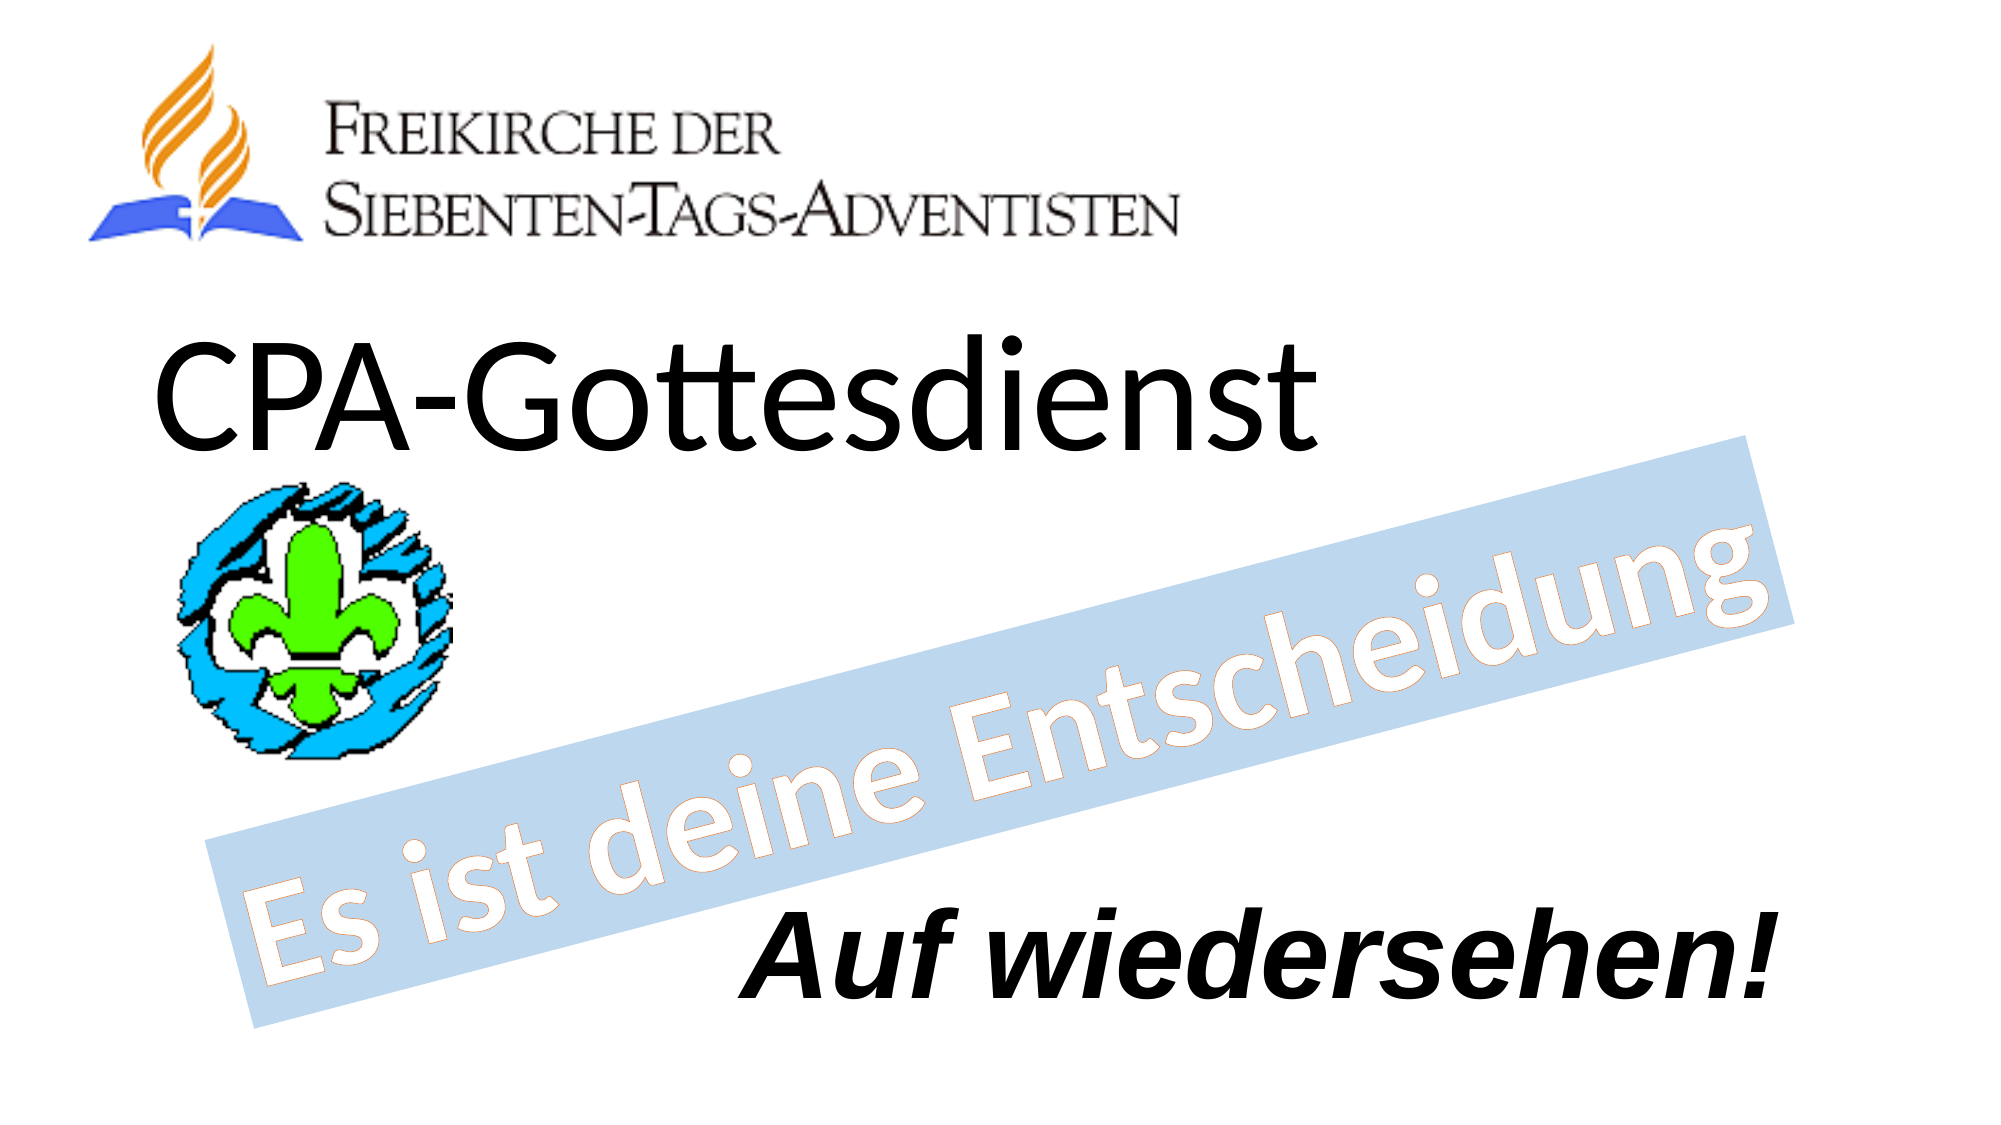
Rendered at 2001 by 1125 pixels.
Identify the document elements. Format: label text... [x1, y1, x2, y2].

text_box Es ist deine Entscheidung [204, 435, 1795, 1029]
picture [77, 37, 1185, 252]
text_box Auf wiedersehen! [713, 865, 1798, 1031]
list CPA-Gottesdienst [137, 299, 1863, 1014]
picture [169, 480, 453, 764]
